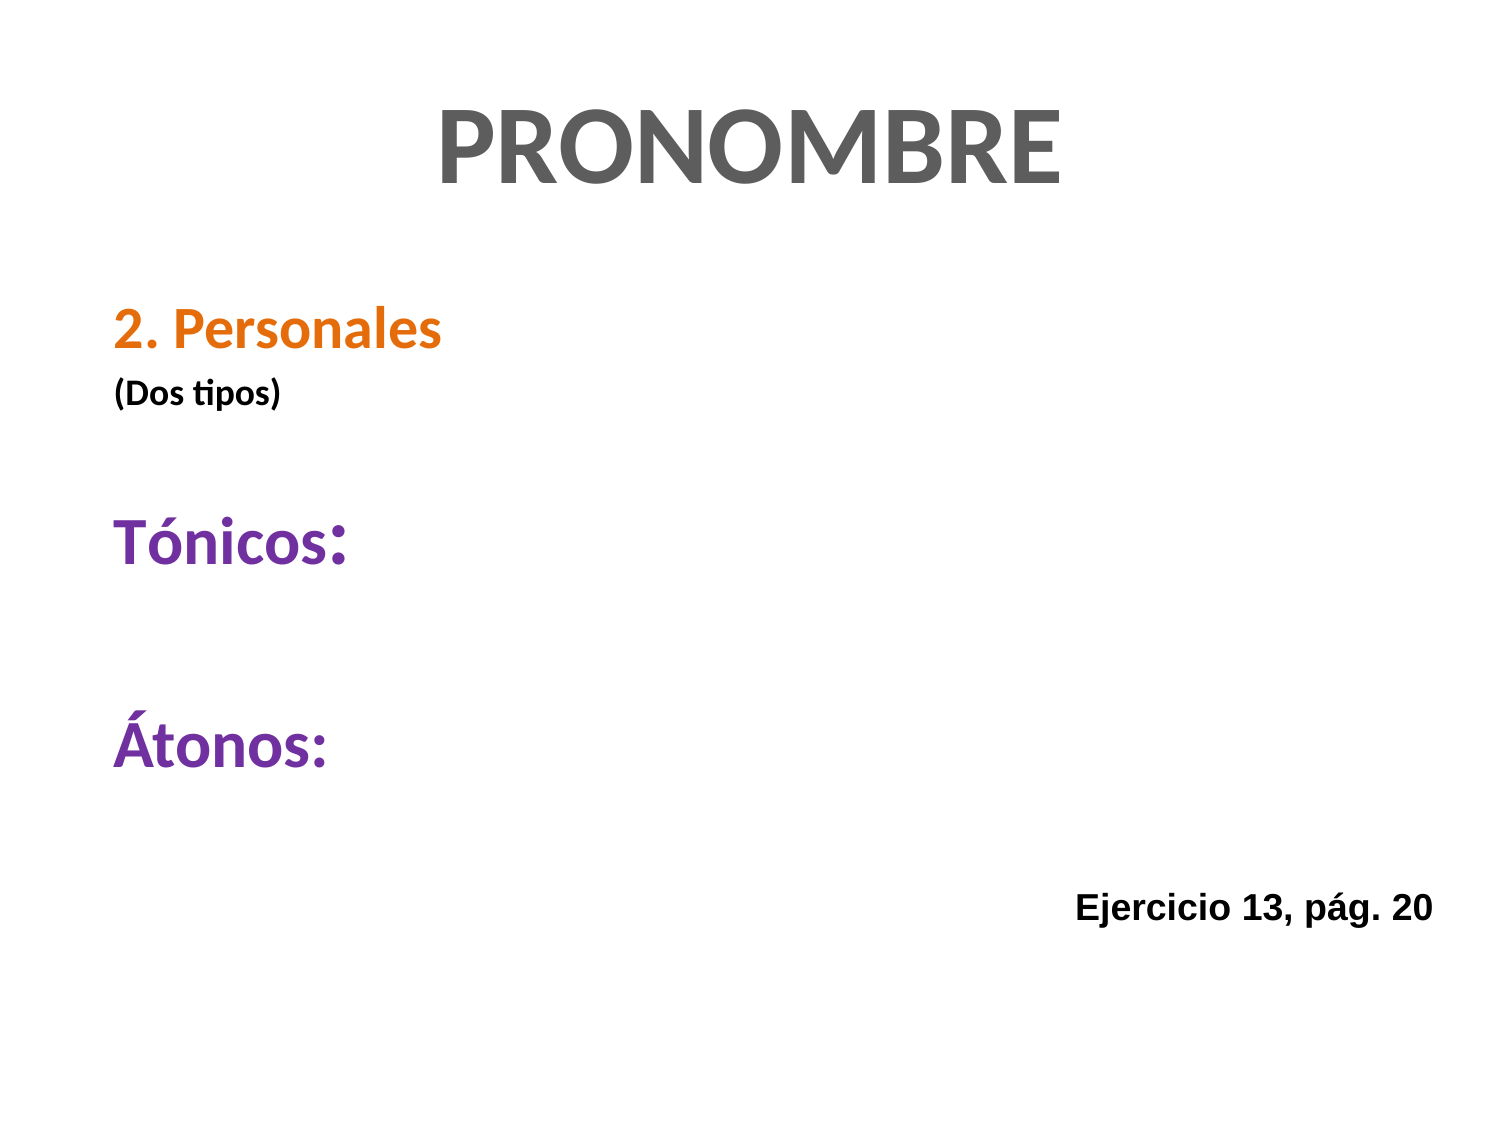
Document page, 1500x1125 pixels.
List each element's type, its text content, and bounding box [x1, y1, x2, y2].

title PRONOMBRE [75, 45, 1425, 233]
list 2. Personales (Dos tipos) Tónicos: Átonos: Ejercicio 13, pág. 20 [98, 197, 1449, 940]
